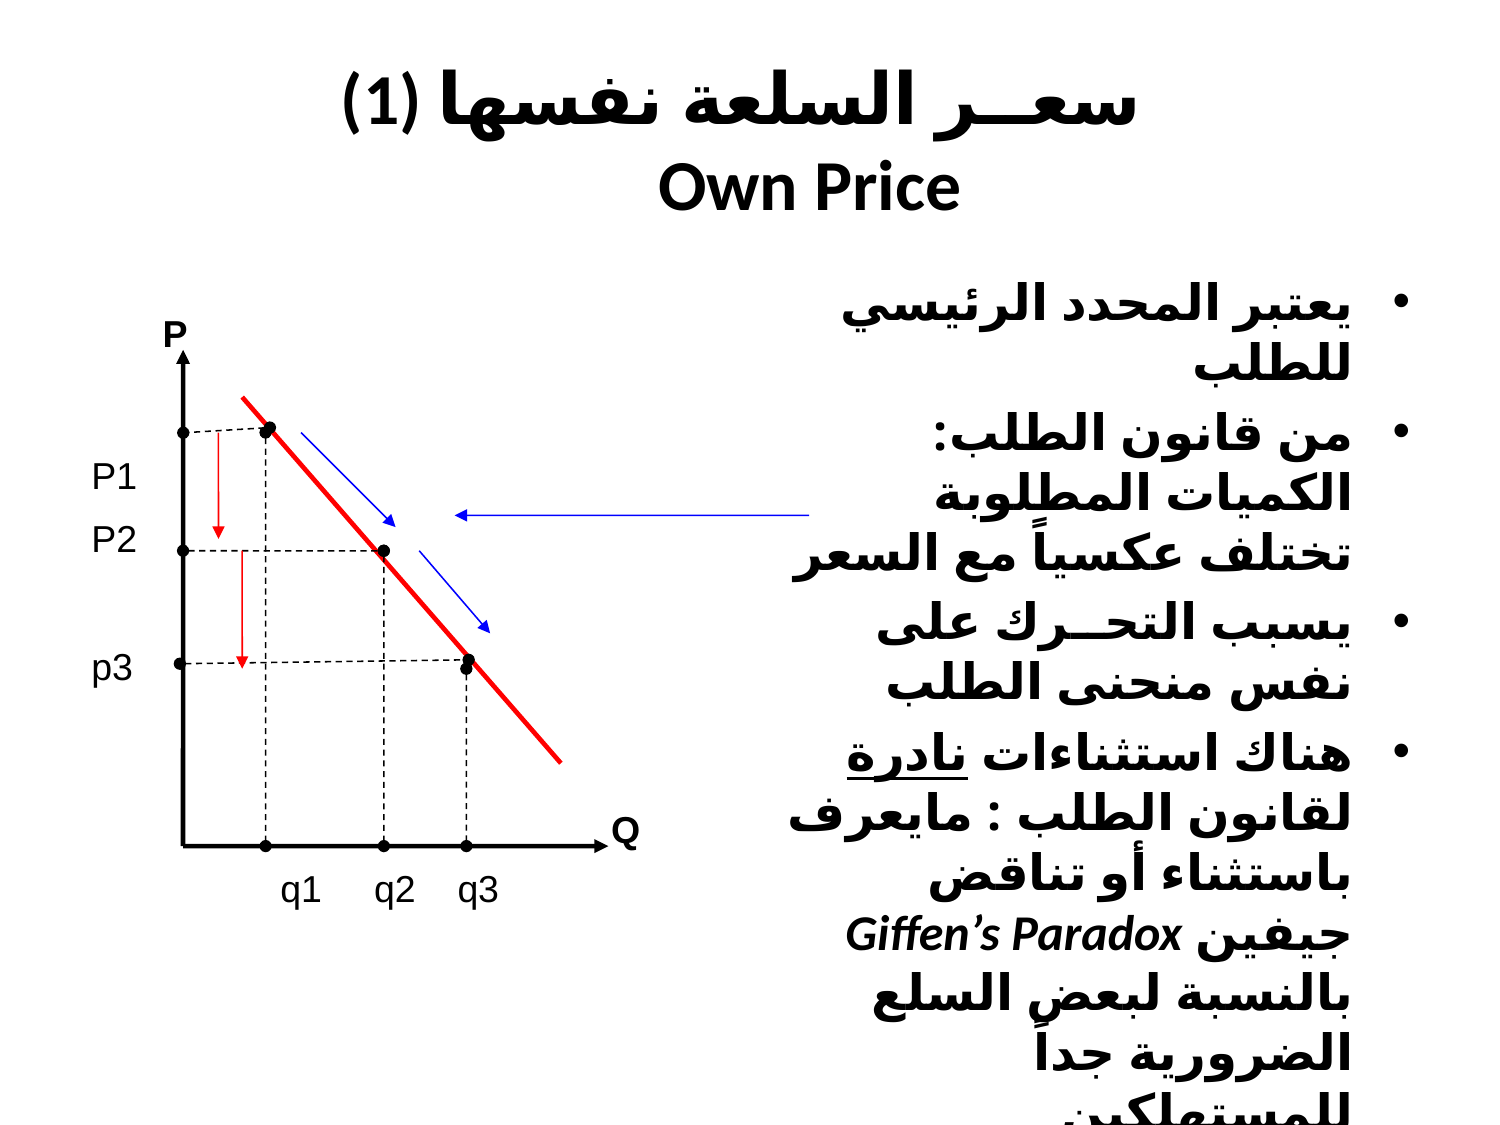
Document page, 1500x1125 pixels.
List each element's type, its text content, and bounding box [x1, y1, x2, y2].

text_box [377, 834, 391, 853]
list يعتبر المحدد الرئيسي للطلب من قانون الطلب: الكميات المطلوبة تختلف عكسياً مع السعر يسبب التحــرك على نفس منحنى الطلب هناك استثناءات نادرة لقانون الطلب : مايعرف باستثناء أو تناقض جيفين Giffen’s Paradox بالنسبة لبعض السلع الضرورية جداً للمستهلكين [762, 262, 1425, 1005]
text_box [460, 662, 473, 680]
text_box [173, 657, 238, 670]
text_box [176, 544, 195, 557]
text_box [212, 432, 225, 539]
text_box [300, 432, 396, 528]
text_box [236, 550, 249, 669]
title (1) سعــر السلعة نفسها Own Price [75, 45, 1425, 233]
text_box [377, 544, 391, 563]
text_box P1 P2 p3 [76, 444, 160, 696]
text_box q1 q2 q3 [265, 857, 526, 963]
text_box [419, 550, 491, 634]
text_box [460, 839, 473, 853]
text_box Q [596, 798, 656, 859]
text_box [454, 509, 810, 522]
text_box [259, 838, 272, 853]
text_box [267, 653, 475, 665]
text_box [259, 429, 272, 444]
text_box P [147, 302, 207, 363]
text_box [177, 421, 277, 439]
